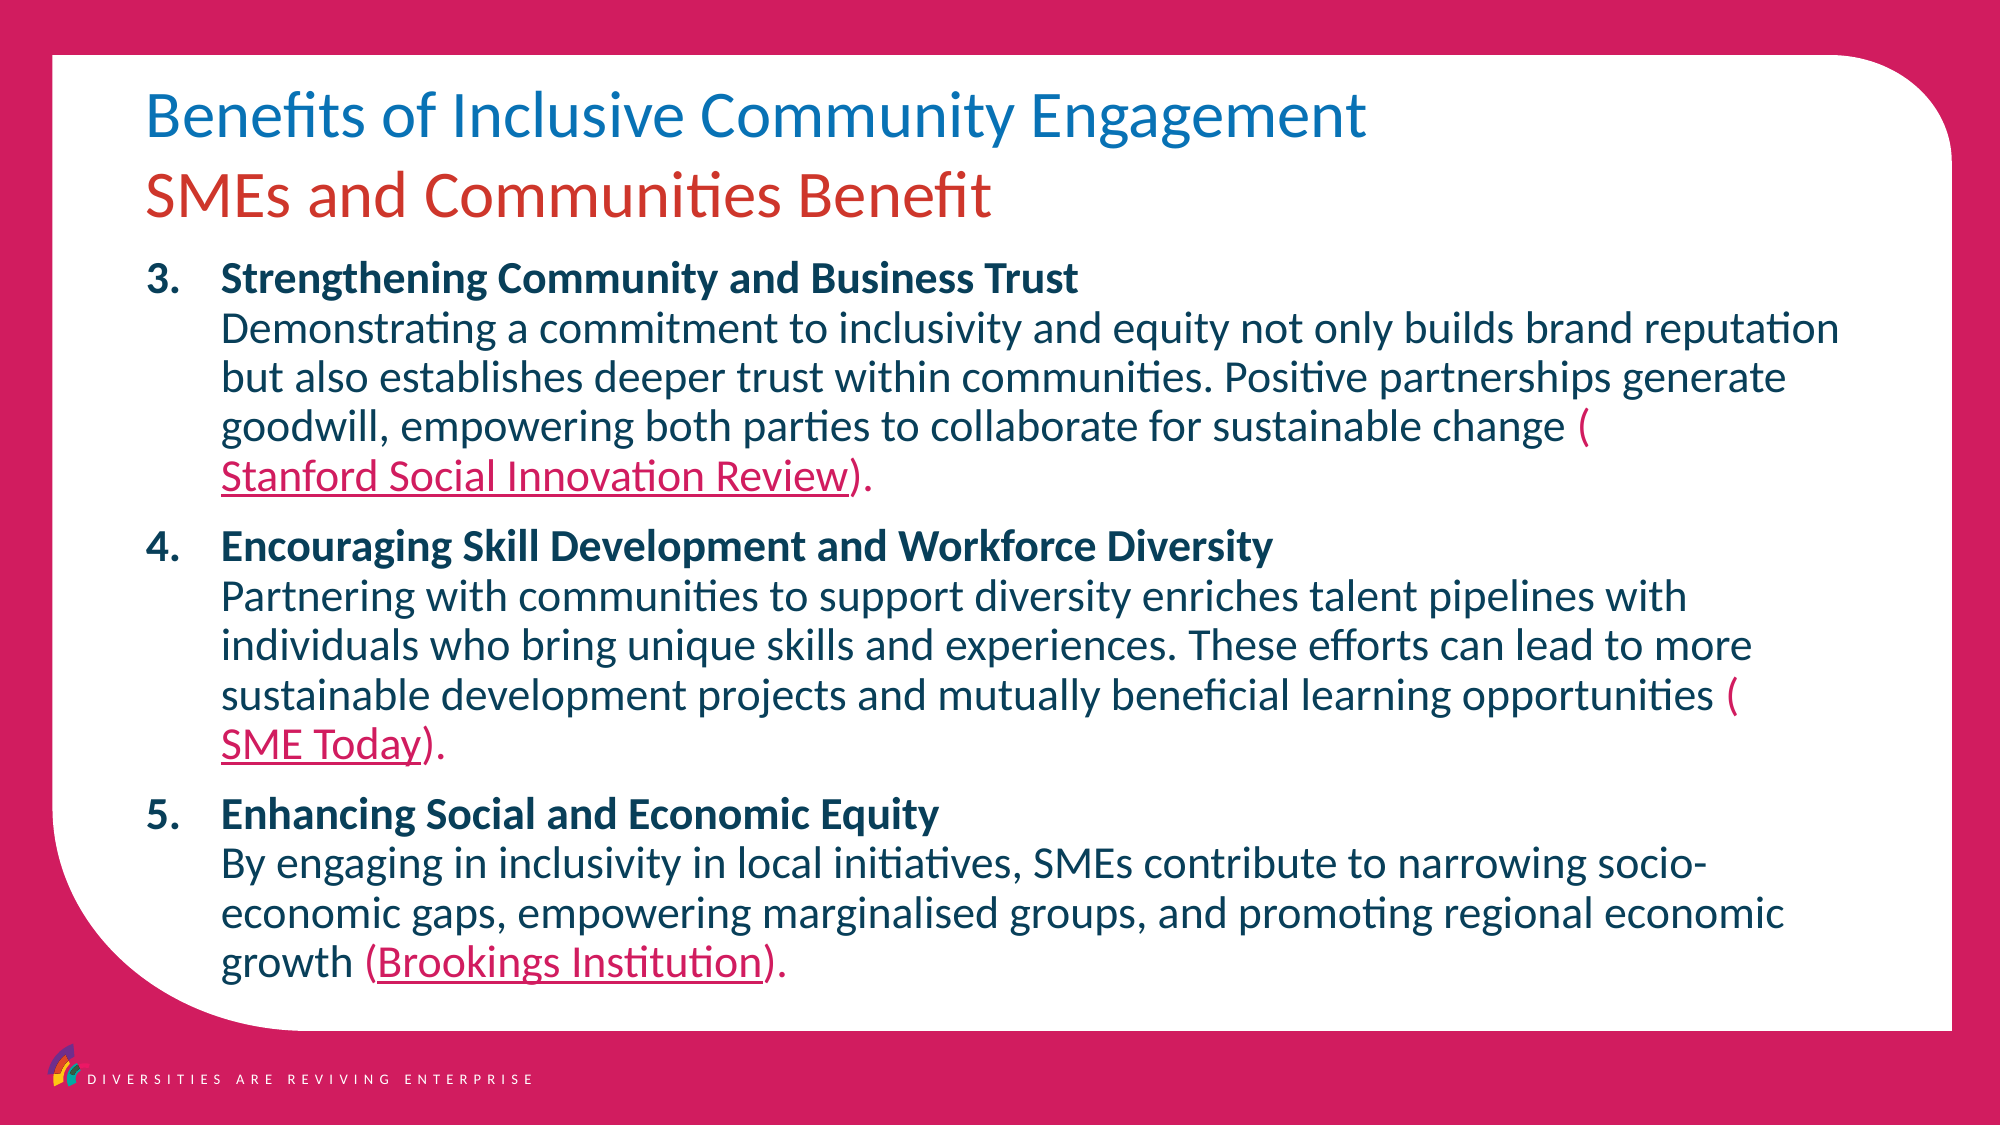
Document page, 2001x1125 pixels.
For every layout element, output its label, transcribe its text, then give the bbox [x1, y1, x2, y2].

list Benefits of Inclusive Community Engagement SMEs and Communities Benefit [130, 63, 1869, 195]
list Strengthening Community and Business Trust Demonstrating a commitment to inclusivity and equity not only builds brand reputation but also establishes deeper trust within communities. Positive partnerships generate goodwill, empowering both parties to collaborate for sustainable change (Stanford Social Innovation Review). Encouraging Skill Development and Workforce Diversity Partnering with communities to support diversity enriches talent pipelines with individuals who bring unique skills and experiences. These efforts can lead to more sustainable development projects and mutually beneficial learning opportunities (SME Today). Enhancing Social and Economic Equity By engaging in inclusivity in local initiatives, SMEs contribute to narrowing socio-economic gaps, empowering marginalised groups, and promoting regional economic growth (Brookings Institution). [130, 246, 1869, 879]
